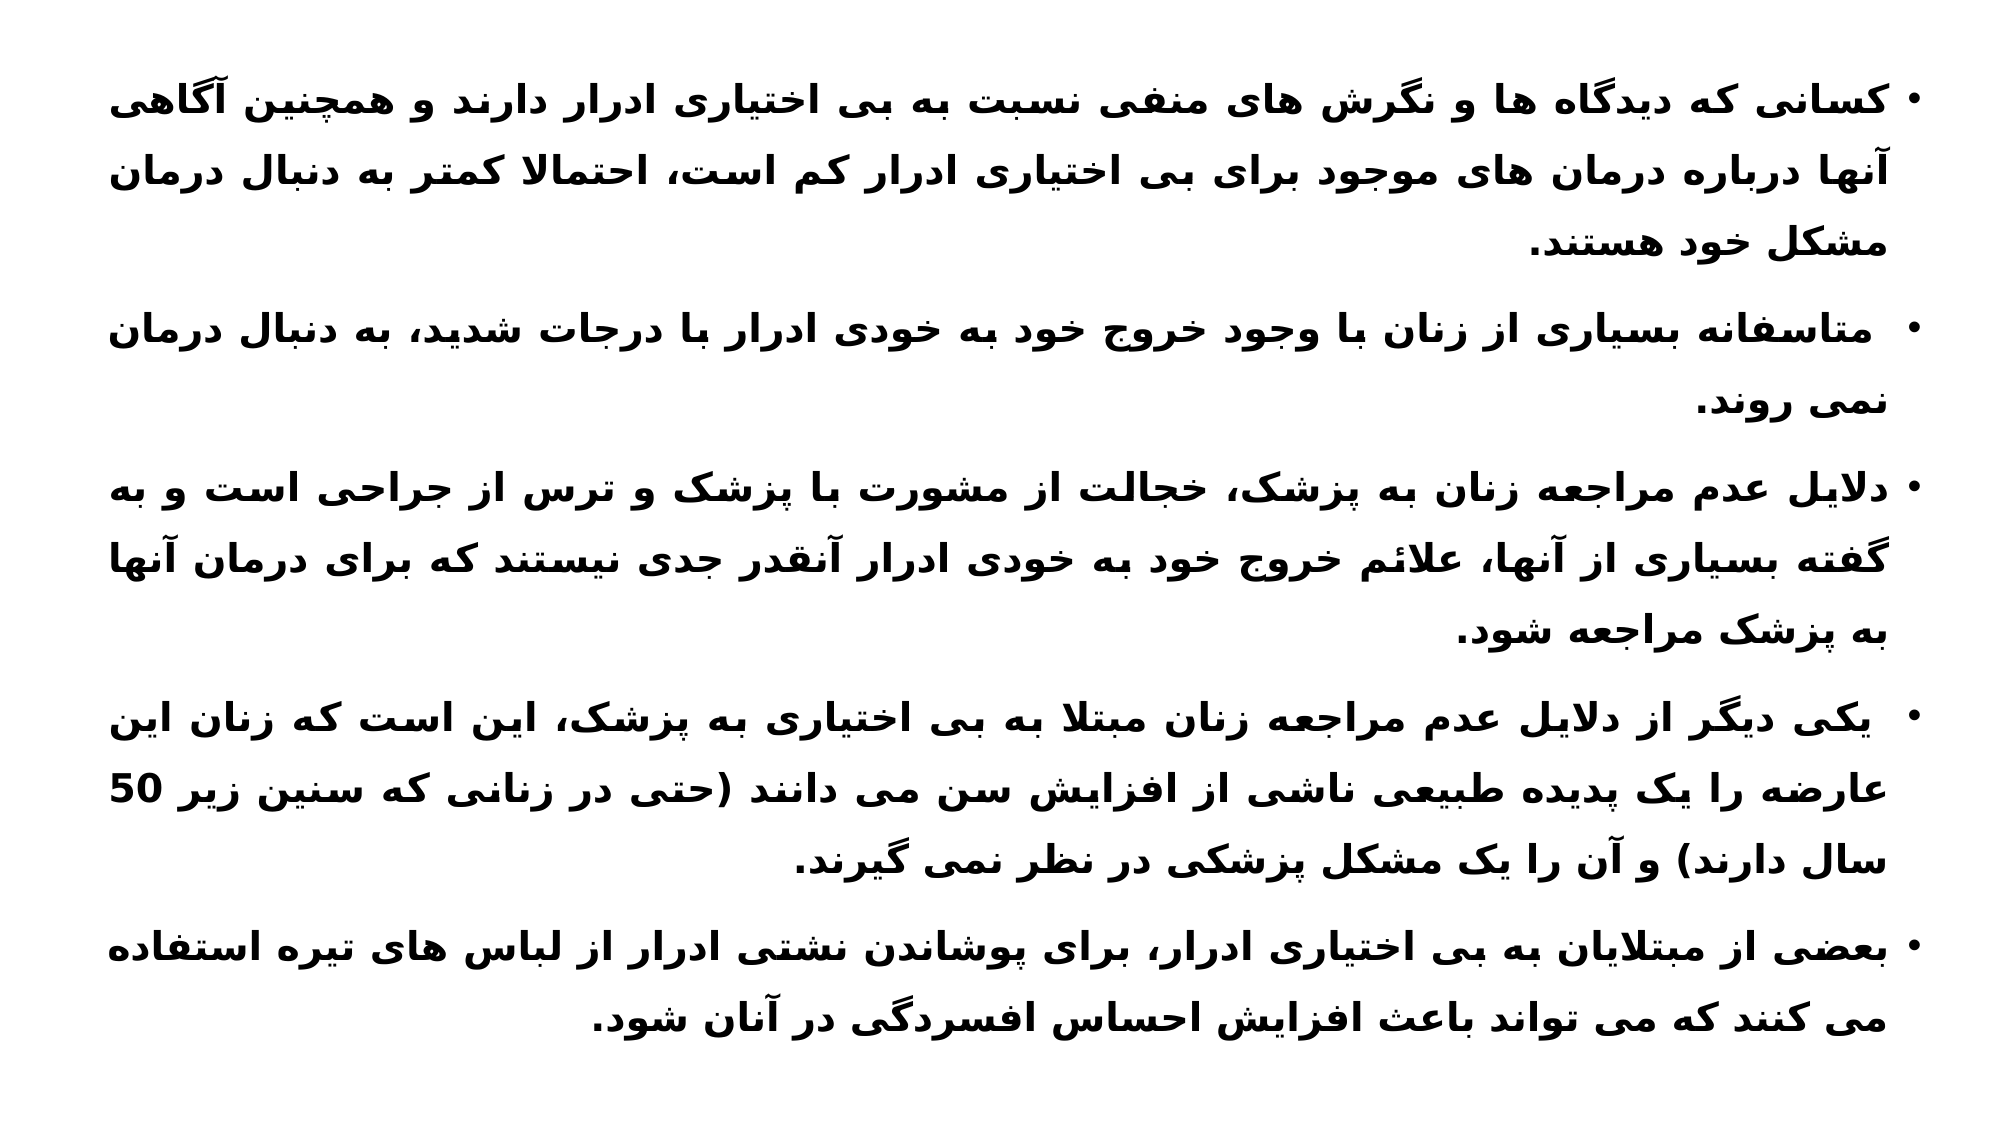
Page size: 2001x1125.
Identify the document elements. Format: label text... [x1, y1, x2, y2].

list کسانی که دیدگاه ها و نگرش های منفی نسبت به بی اختیاری ادرار دارند و همچنین آگاهی آنها درباره درمان های موجود برای بی اختیاری ادرار کم است، احتمالا کمتر به دنبال درمان مشکل خود هستند. متاسفانه بسیاری از زنان با وجود خروج خود به خودی ادرار با درجات شدید، به دنبال درمان نمی روند. دلایل عدم مراجعه زنان به پزشک، خجالت از مشورت با پزشک و ترس از جراحی است و به گفته بسیاری از آنها، علائم خروج خود به خودی ادرار آنقدر جدی نیستند که برای درمان آنها به پزشک مراجعه شود. یکی دیگر از دلایل عدم مراجعه زنان مبتلا به بی اختیاری به پزشک، این است که زنان این عارضه را یک پدیده طبیعی ناشی از افزایش سن می دانند (حتی در زنانی که سنین زیر 50 سال دارند) و آن را یک مشکل پزشکی در نظر نمی گیرند. بعضی از مبتلایان به بی اختیاری ادرار، برای پوشاندن نشتی ادرار از لباس های تیره استفاده می کنند که می تواند باعث افزایش احساس افسردگی در آنان شود. [91, 42, 1934, 1057]
